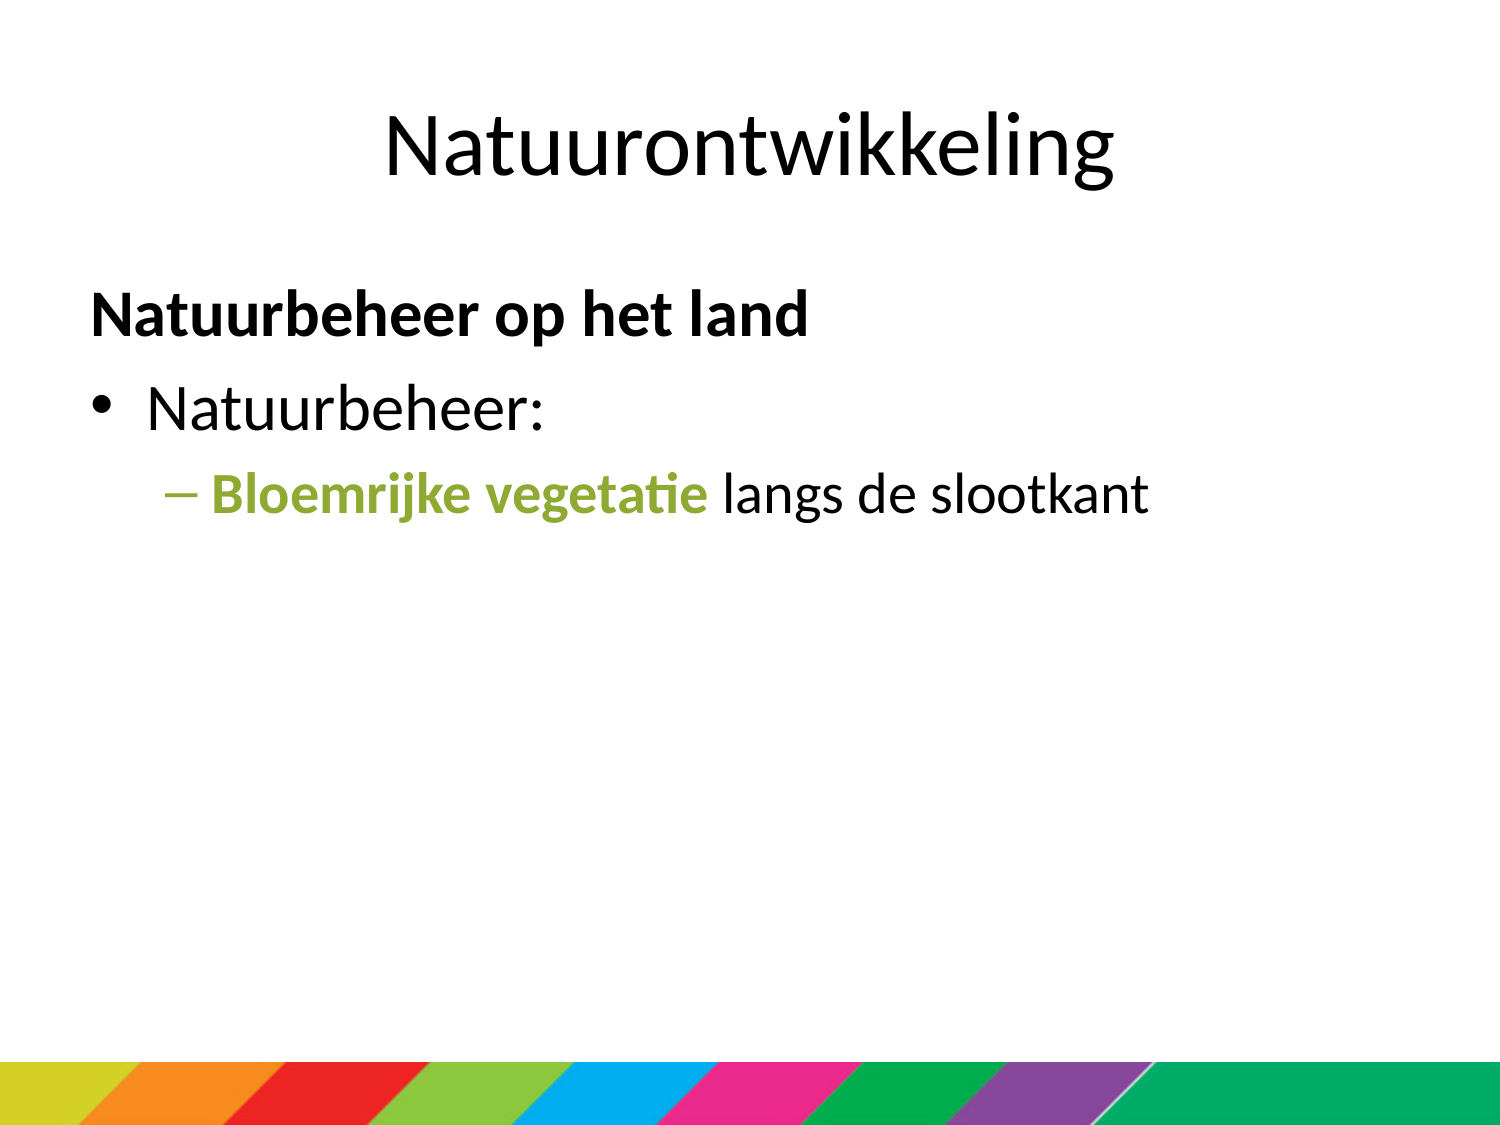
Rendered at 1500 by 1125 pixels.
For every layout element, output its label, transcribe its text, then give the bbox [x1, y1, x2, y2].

title Natuurontwikkeling [75, 45, 1425, 233]
list Natuurbeheer op het land Natuurbeheer: Bloemrijke vegetatie langs de slootkant [75, 262, 1425, 1005]
picture [0, 1062, 574, 1125]
picture [656, 1062, 1500, 1125]
